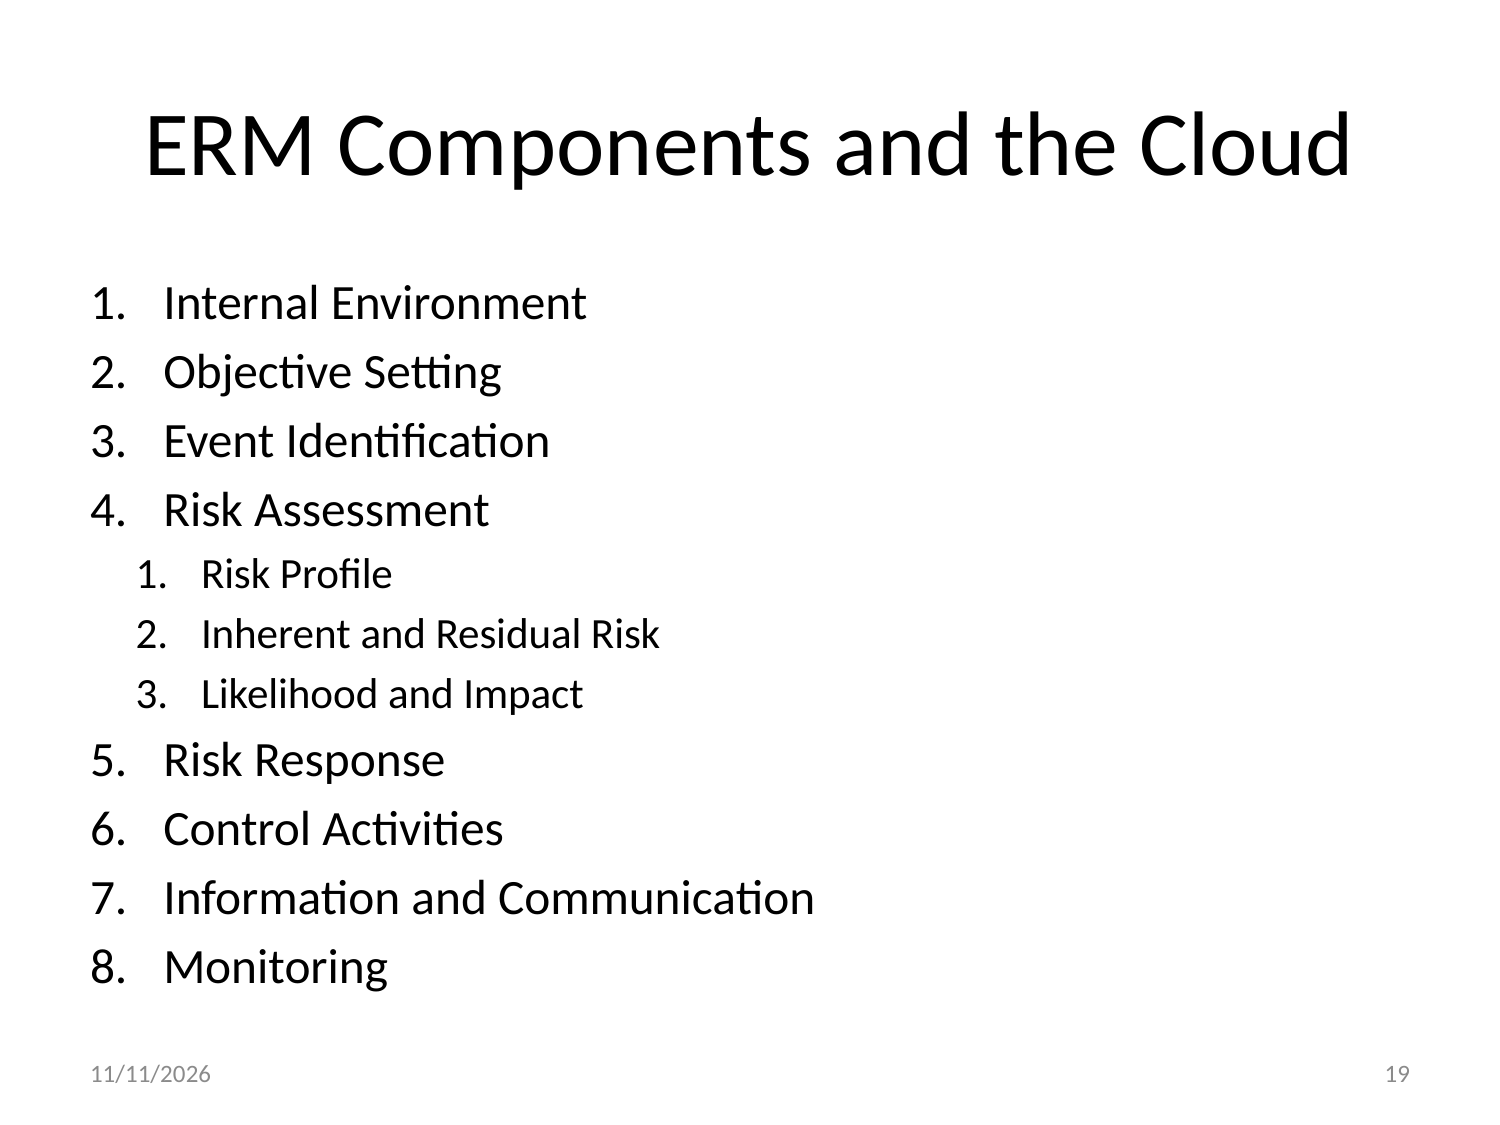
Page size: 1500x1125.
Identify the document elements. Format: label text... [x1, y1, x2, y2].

slide_number 19 [1074, 1042, 1425, 1103]
list Internal Environment Objective Setting Event Identification Risk Assessment Risk Profile Inherent and Residual Risk Likelihood and Impact Risk Response Control Activities Information and Communication Monitoring [75, 262, 1425, 1005]
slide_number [75, 1042, 425, 1103]
title ERM Components and the Cloud [75, 45, 1425, 233]
